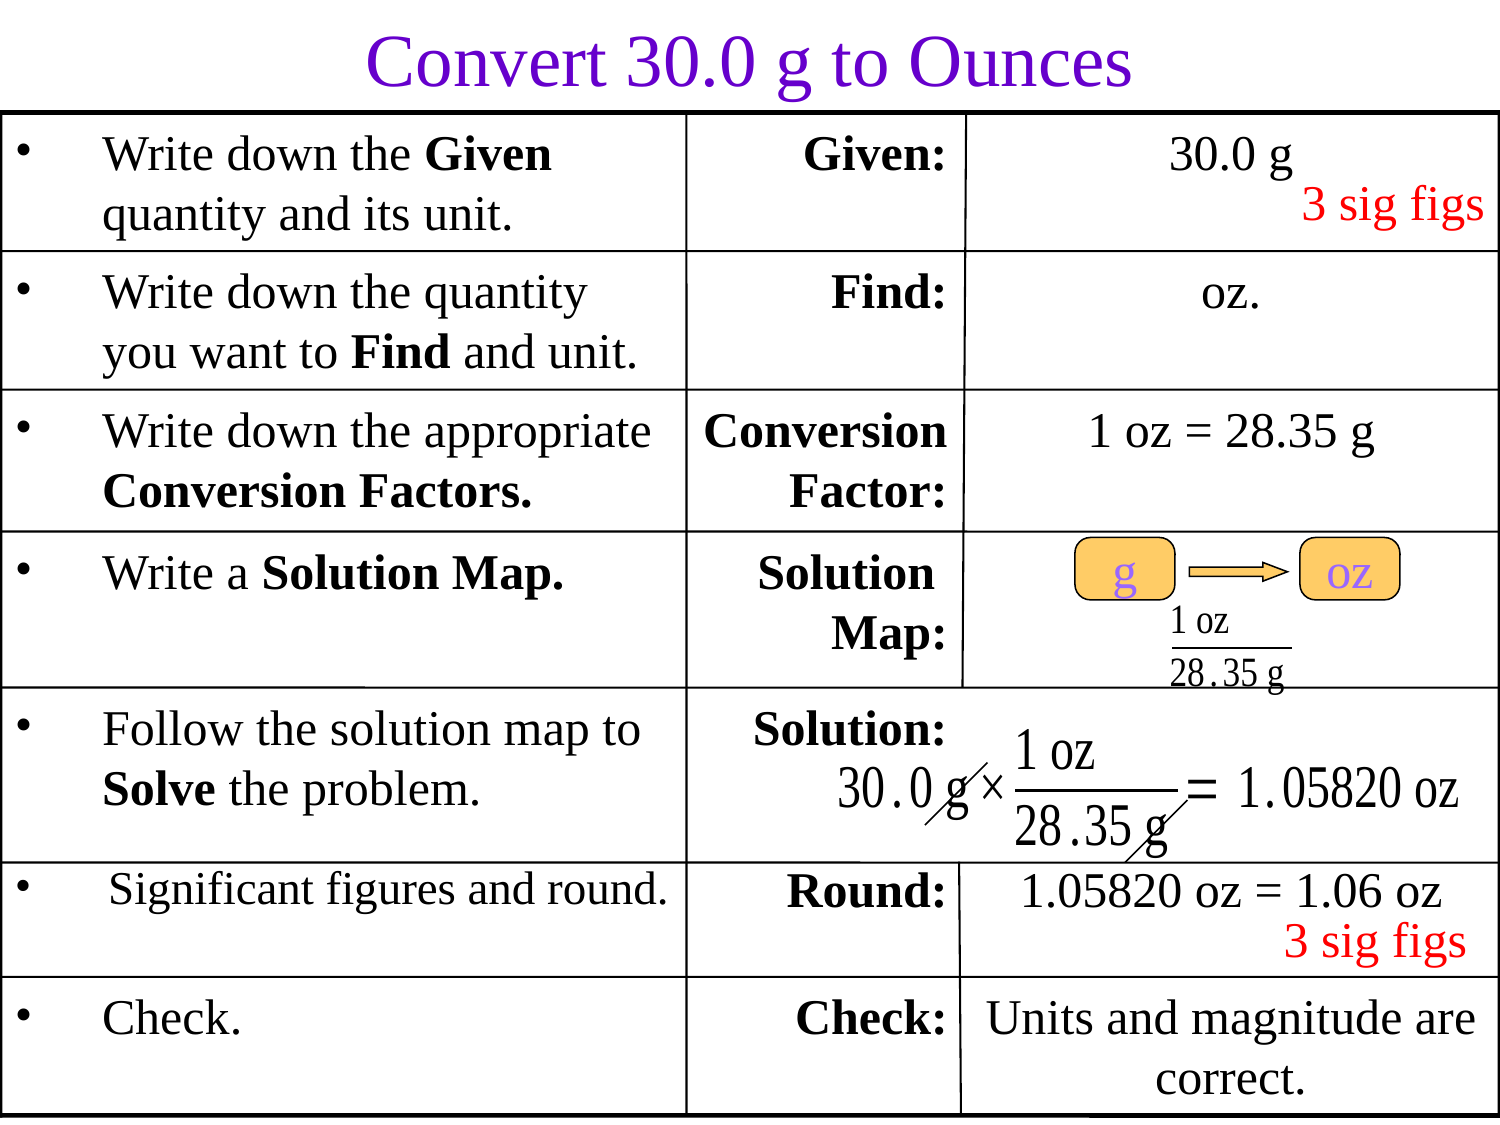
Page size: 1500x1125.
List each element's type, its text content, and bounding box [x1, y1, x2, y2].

text_box Round: [687, 850, 963, 862]
text_box [963, 688, 1500, 850]
text_box 3 sig figs [1286, 162, 1500, 238]
text_box 1.05820 oz = 1.06 oz [963, 850, 1136, 862]
text_box [963, 532, 1500, 687]
text_box Solution: [687, 688, 963, 850]
text_box Write down the quantity you want to Find and unit. [1, 252, 686, 389]
text_box Round: [687, 863, 959, 976]
text_box Write a Solution Map. [1, 532, 686, 687]
text_box Significant figures and round. [1, 863, 686, 976]
text_box Conversion Factor: [687, 390, 963, 531]
text_box Significant figures and round. [1, 850, 686, 862]
text_box 1.05820 oz = 1.06 oz [963, 863, 1500, 976]
text_box Solution Map: [687, 532, 963, 687]
text_box 1 oz = 28.35 g [963, 390, 1500, 531]
text_box Given: [687, 113, 963, 251]
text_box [1074, 537, 1401, 697]
text_box Follow the solution map to Solve the problem. [1, 688, 686, 850]
text_box oz. [963, 252, 1500, 389]
text_box Check. [1, 977, 686, 1115]
text_box 30.0 g [963, 113, 1500, 251]
text_box Convert 30.0 g to Ounces [112, 0, 1388, 112]
text_box Write down the appropriate Conversion Factors. [1, 390, 686, 531]
text_box 1.05820 oz = 1.06 oz [1127, 850, 1500, 862]
text_box Units and magnitude are correct. [963, 977, 1500, 1115]
text_box Check: [687, 977, 963, 1115]
text_box Find: [687, 252, 963, 389]
text_box 3 sig figs [1268, 899, 1483, 976]
text_box Write down the Given quantity and its unit. [1, 113, 686, 251]
